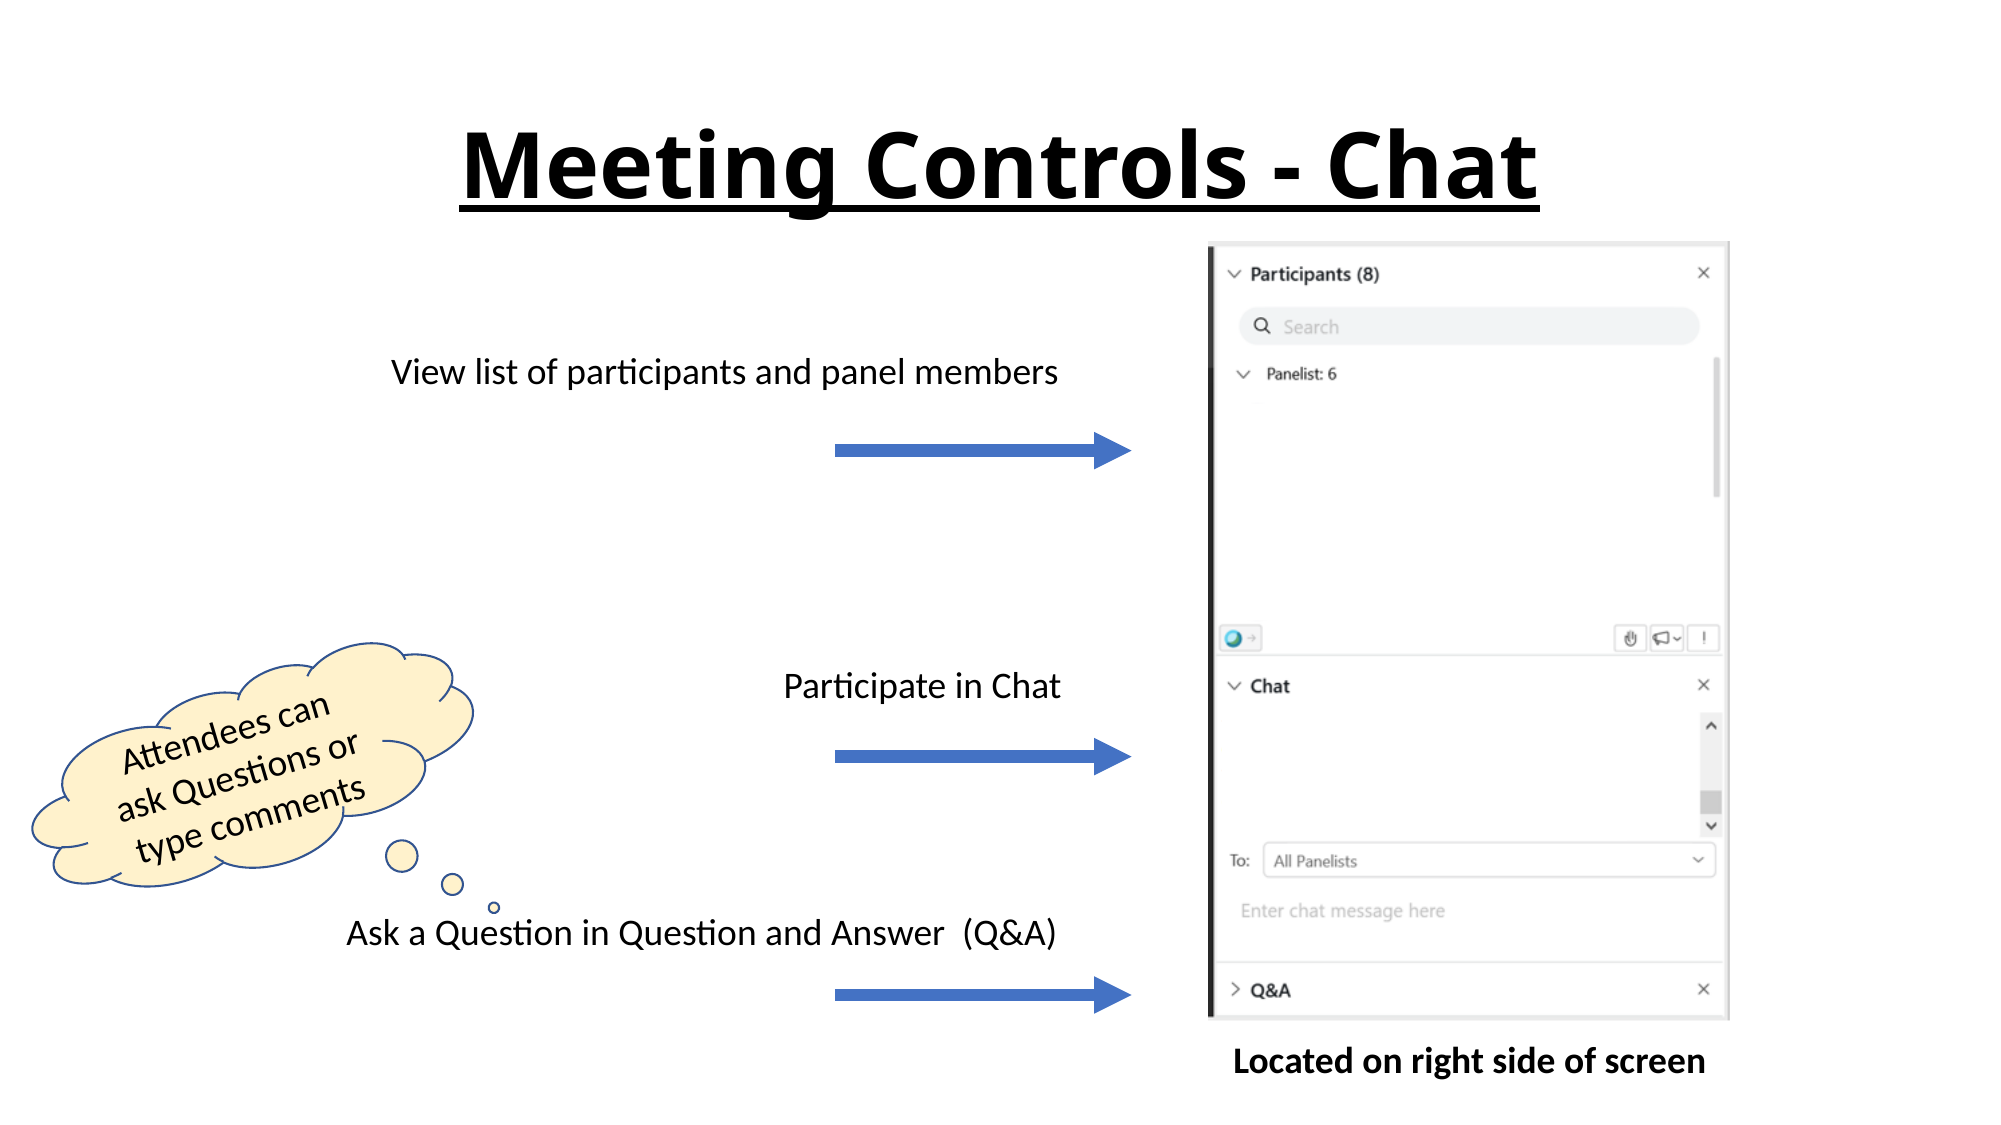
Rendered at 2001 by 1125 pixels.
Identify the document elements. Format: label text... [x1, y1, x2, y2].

picture [1208, 241, 1742, 1030]
text_box Ask a Question in Question and Answer (Q&A) [296, 900, 1108, 961]
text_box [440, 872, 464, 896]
text_box Located on right side of screen [1107, 1028, 1833, 1089]
text_box View list of participants and panel members [362, 339, 1088, 400]
text_box Participate in Chat [559, 653, 1208, 714]
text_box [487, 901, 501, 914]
title Meeting Controls - Chat [137, 59, 1863, 278]
text_box Attendees can ask Questions or type comments [31, 642, 475, 888]
